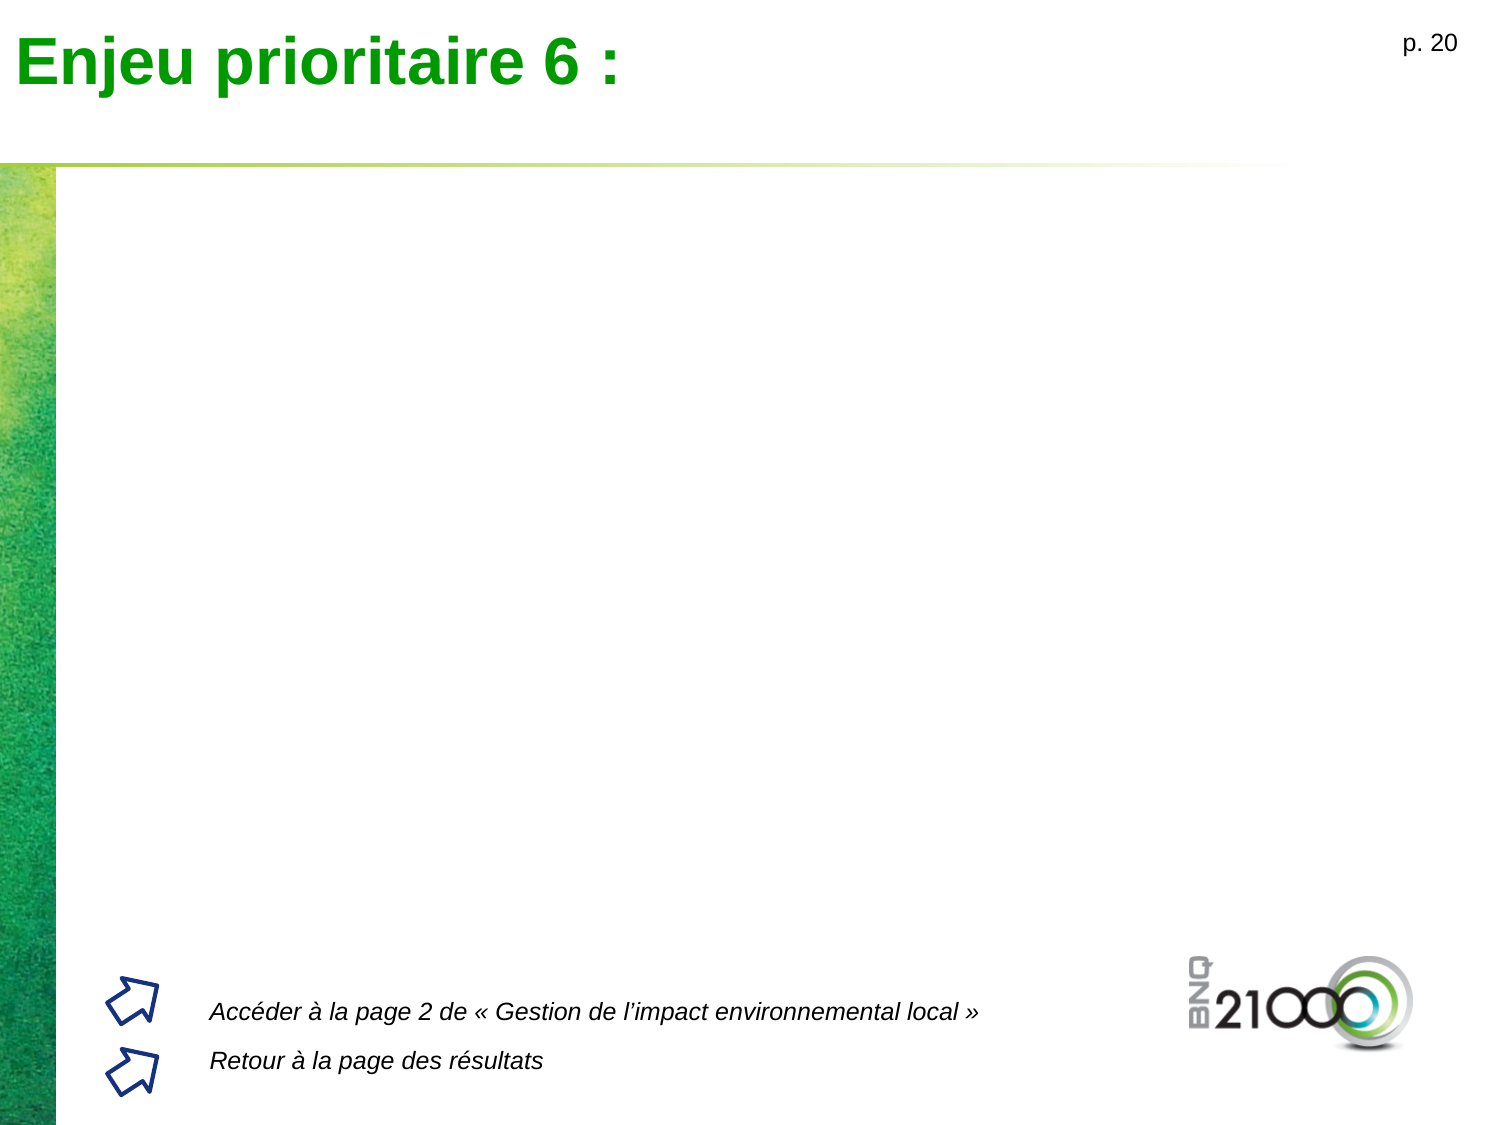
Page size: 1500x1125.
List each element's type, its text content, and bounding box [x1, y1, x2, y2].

text_box Retour à la page des résultats [194, 1036, 739, 1082]
title Enjeu prioritaire 6 : [0, 18, 1389, 151]
picture [1184, 955, 1418, 1055]
text_box Accéder à la page 2 de « Gestion de l’impact environnemental local » [194, 987, 1034, 1033]
text_box [105, 976, 160, 1027]
text_box [105, 1046, 160, 1098]
text_box p. 20 [1387, 19, 1495, 64]
picture [0, 163, 1500, 1125]
